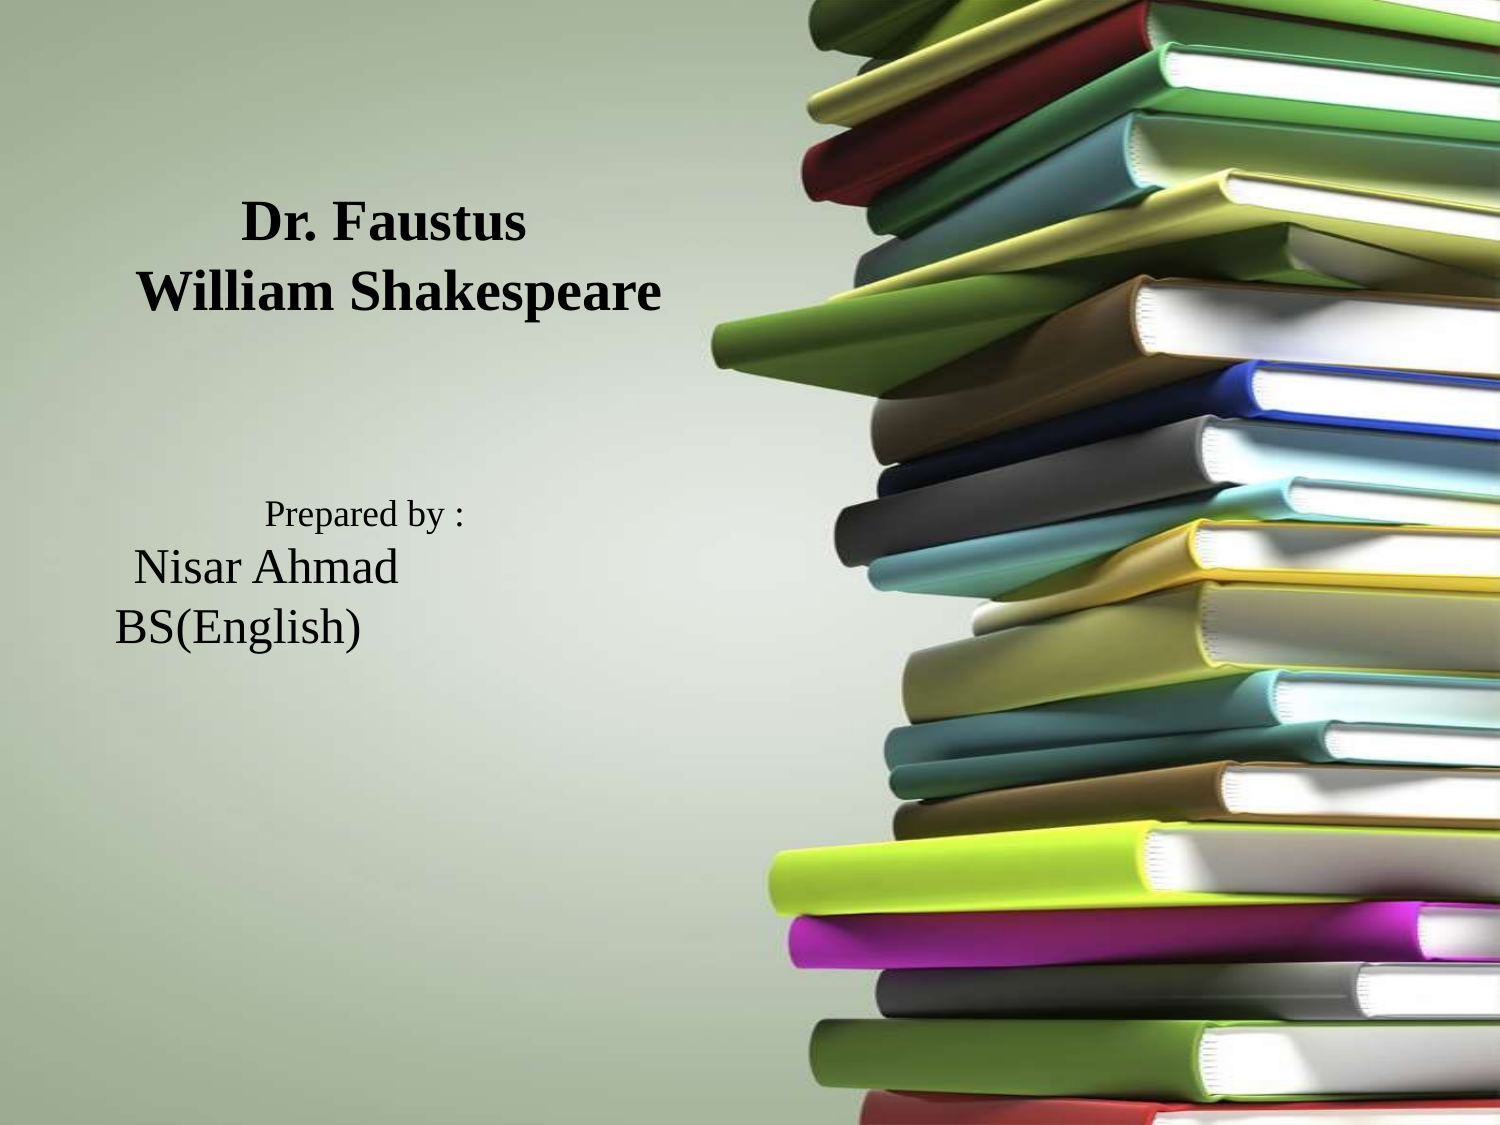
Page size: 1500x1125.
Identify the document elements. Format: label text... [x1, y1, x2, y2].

text_box [0, 0, 1500, 1125]
text_box Dr. Faustus William Shakespeare Prepared by : Nisar Ahmad BS(English) [112, 99, 684, 734]
slide_number 1 [1080, 1046, 1425, 1103]
